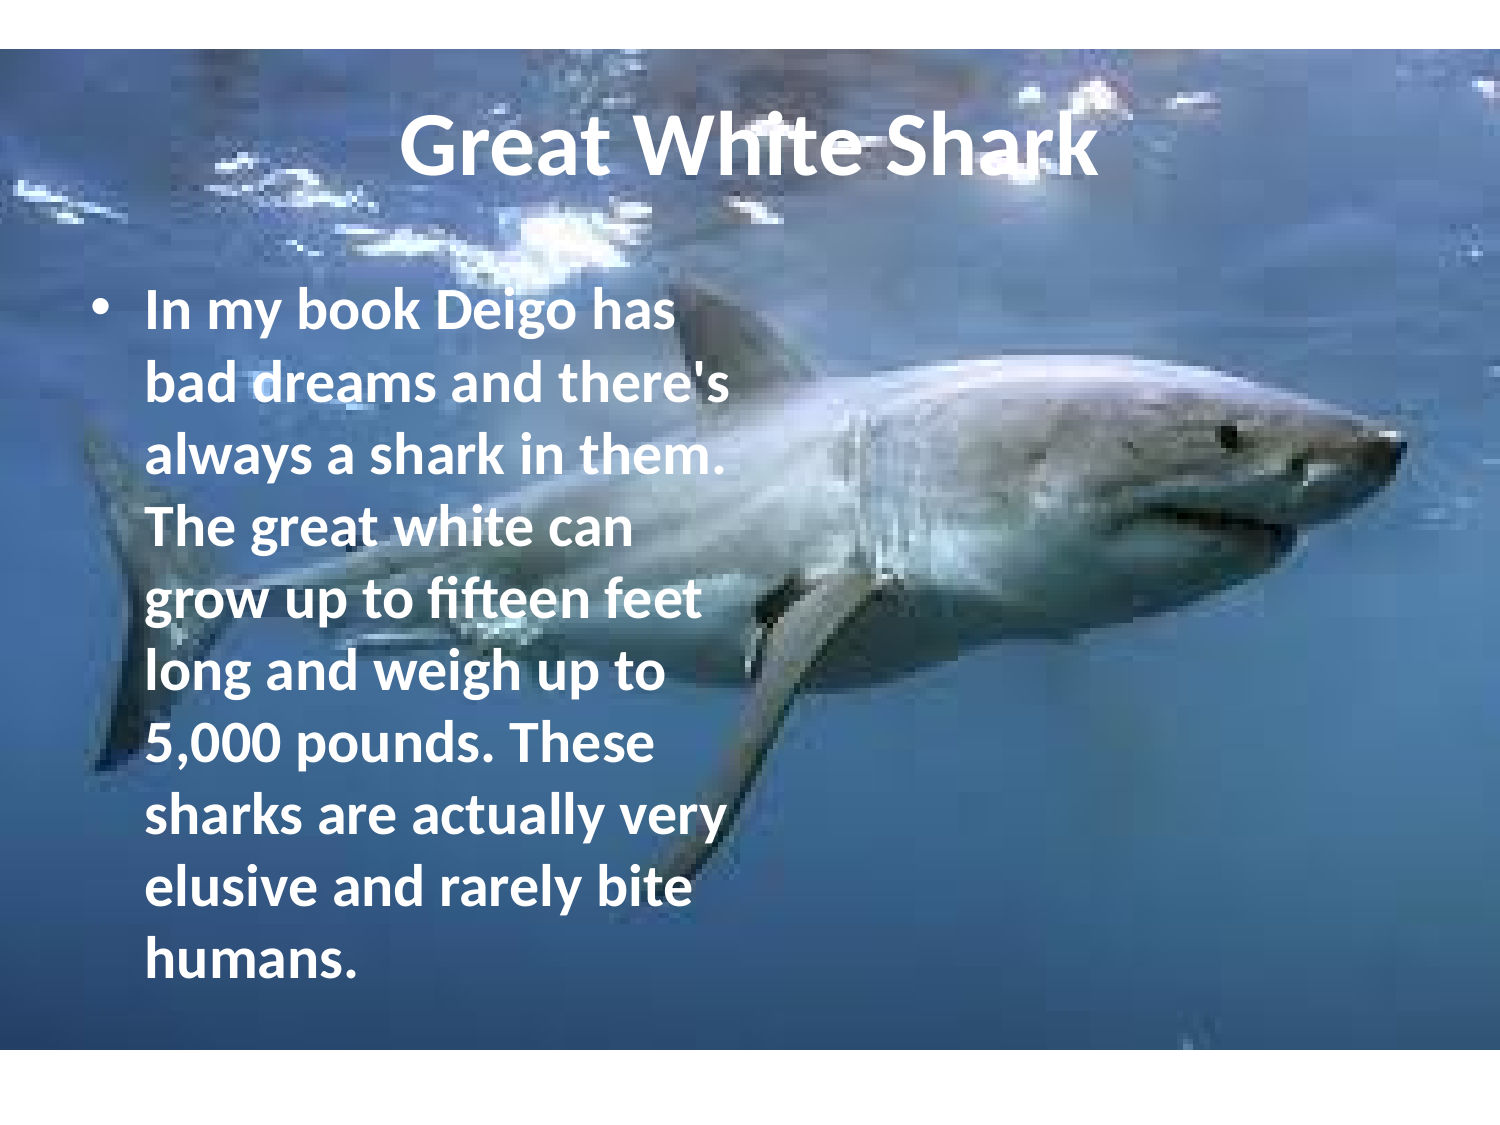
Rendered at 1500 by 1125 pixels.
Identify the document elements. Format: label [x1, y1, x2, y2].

picture [0, 49, 1500, 1051]
